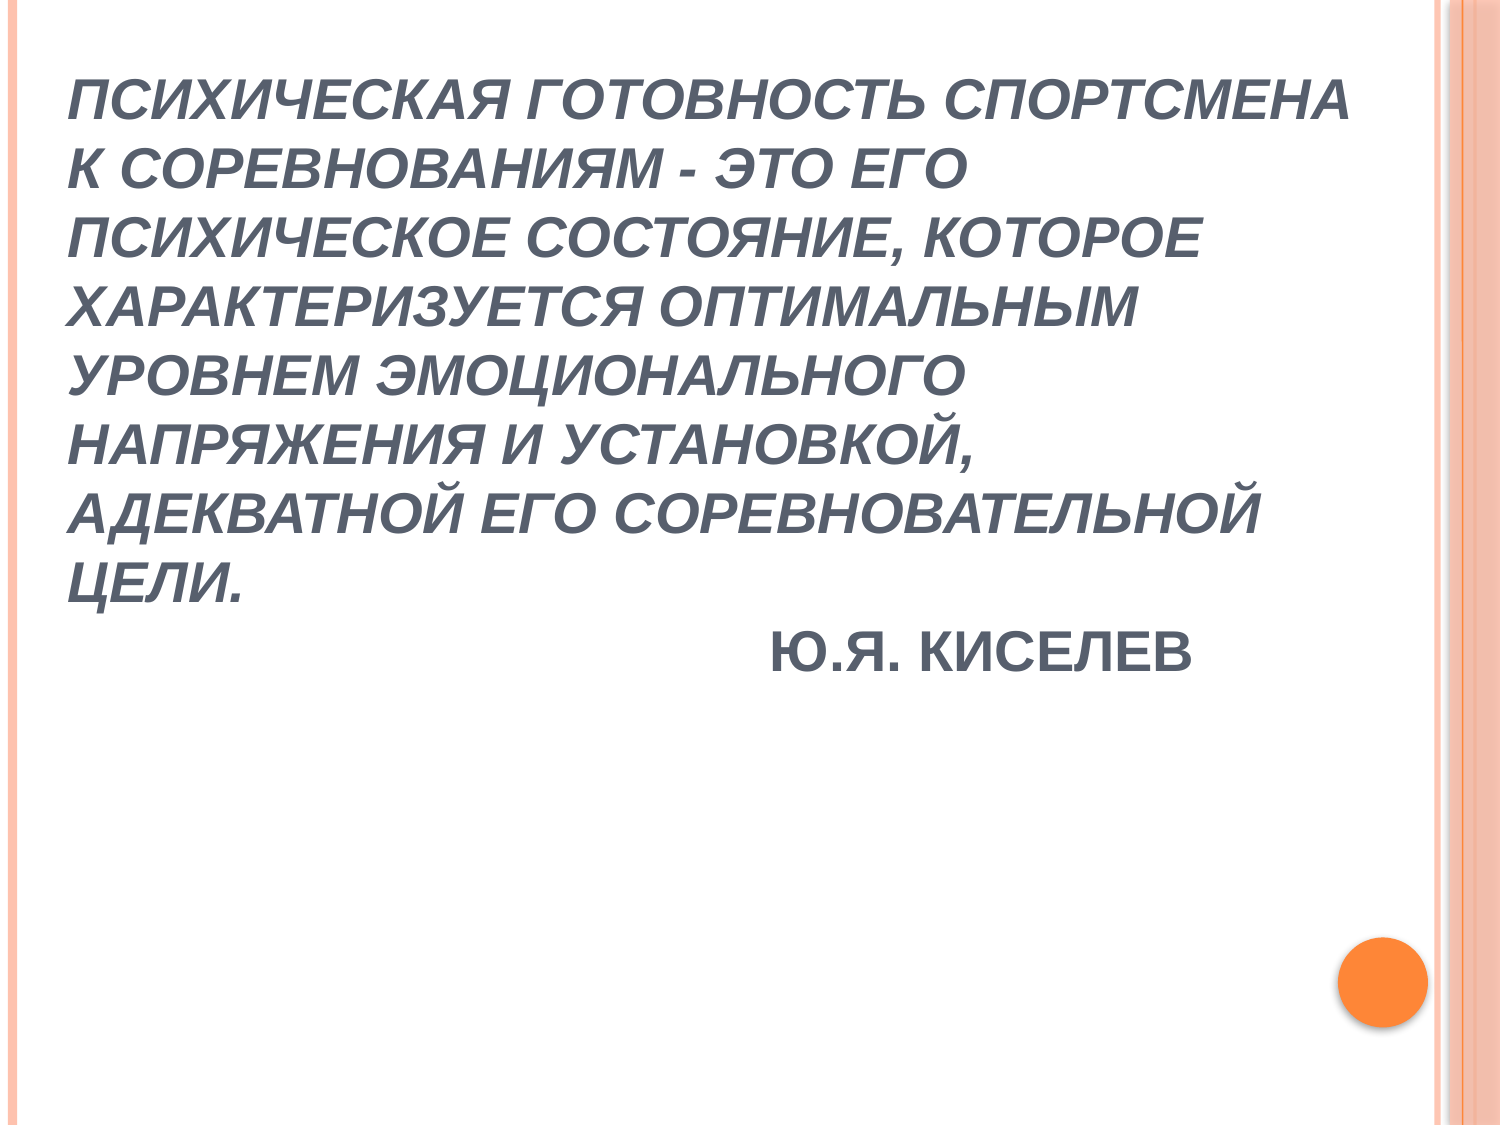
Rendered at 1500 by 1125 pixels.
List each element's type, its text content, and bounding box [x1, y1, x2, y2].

title Психическая готовность спортсмена к соревнованиям - это его психическое состояние, которое характеризуется оптимальным уровнем эмоционального напряжения и установкой, адекватной его соревновательной цели. Ю.Я. Киселев [53, 54, 1404, 691]
